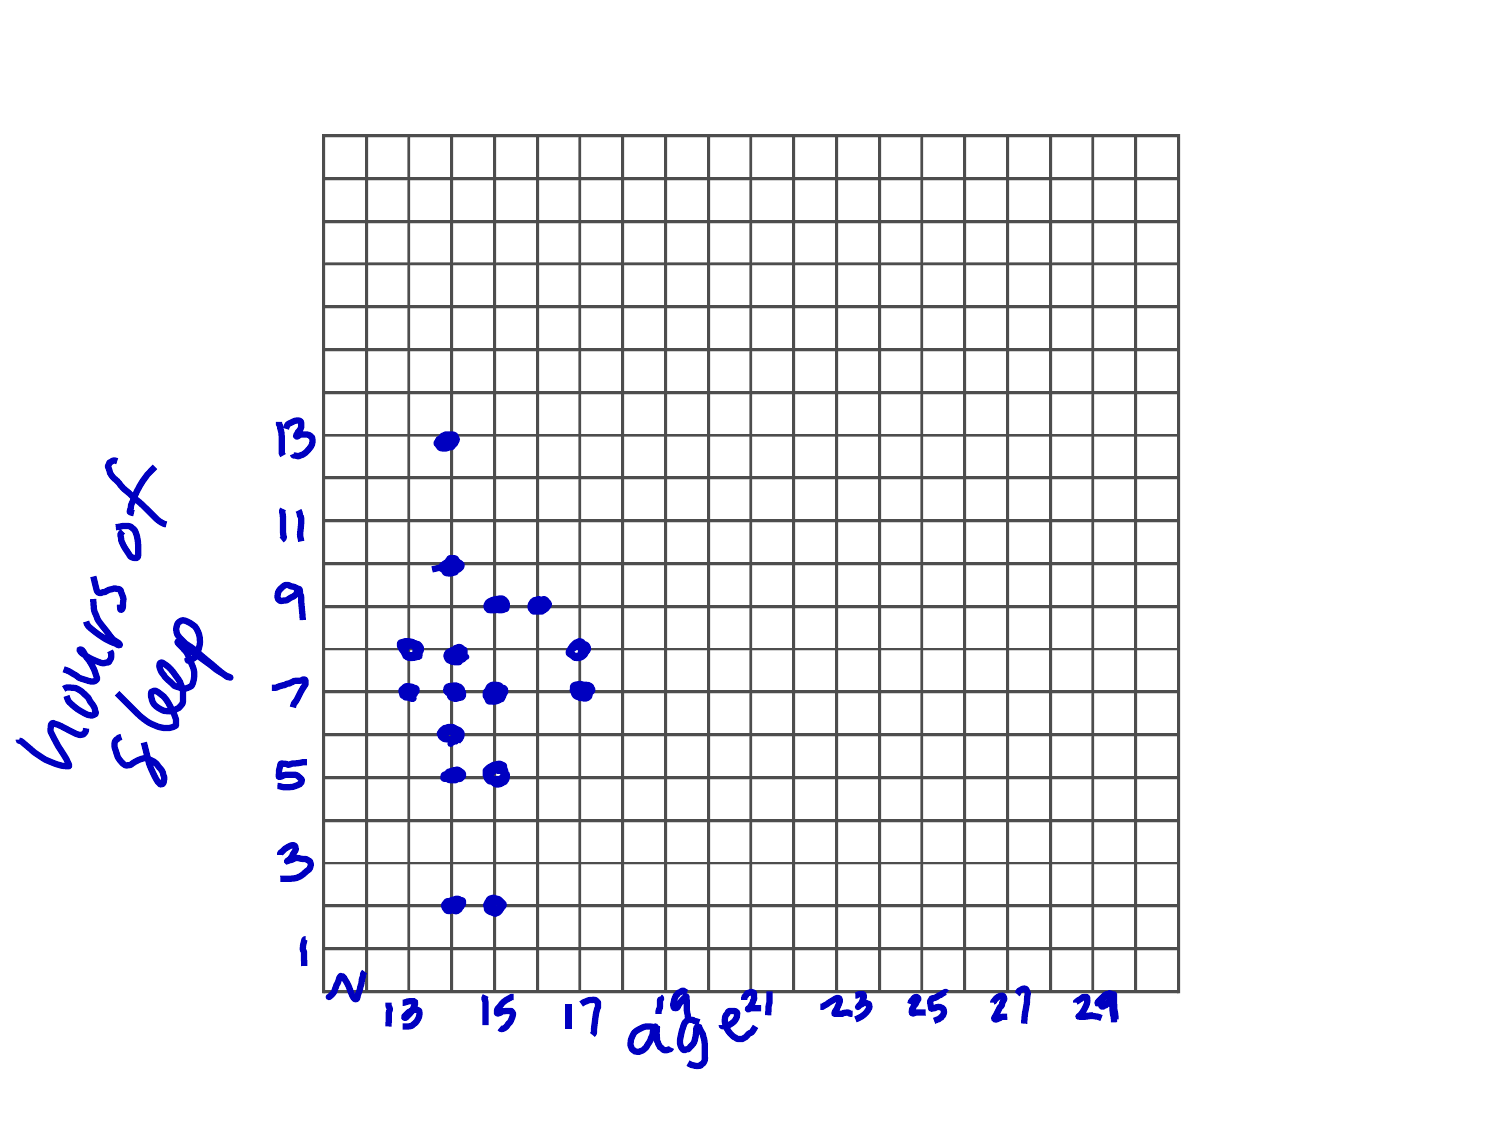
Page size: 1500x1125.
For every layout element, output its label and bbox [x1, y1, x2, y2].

text_box [17, 722, 87, 768]
text_box [129, 466, 156, 514]
text_box [85, 599, 121, 647]
text_box [113, 736, 166, 786]
picture [179, 0, 1321, 1125]
text_box [115, 525, 140, 559]
text_box [92, 576, 125, 611]
text_box [107, 459, 138, 498]
text_box [139, 494, 167, 526]
text_box [116, 661, 173, 729]
text_box [63, 648, 113, 683]
text_box [63, 686, 97, 717]
